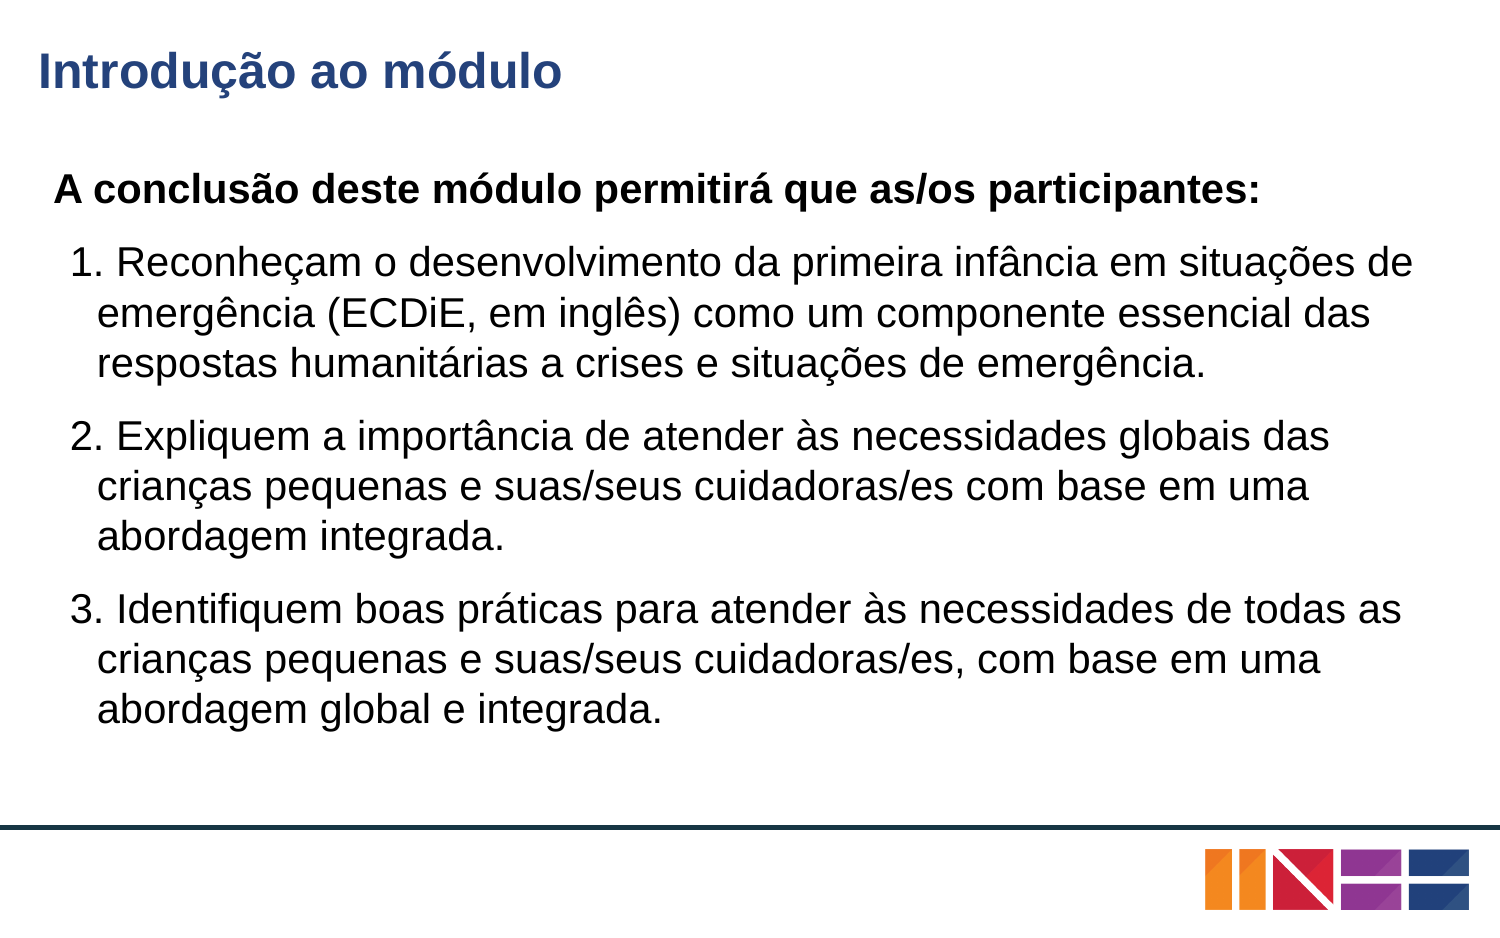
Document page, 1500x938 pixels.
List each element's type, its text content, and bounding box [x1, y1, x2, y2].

title Introdução ao módulo [23, 23, 1468, 121]
list A conclusão deste módulo permitirá que as/os participantes: Reconheçam o desenvolvimento da primeira infância em situações de emergência (ECDiE, em inglês) como um componente essencial das respostas humanitárias a crises e situações de emergência. Expliquem a importância de atender às necessidades globais das crianças pequenas e suas/seus cuidadoras/es com base em uma abordagem integrada. Identifiquem boas práticas para atender às necessidades de todas as crianças pequenas e suas/seus cuidadoras/es, com base em uma abordagem global e integrada. [23, 143, 1479, 779]
picture [1205, 849, 1469, 910]
